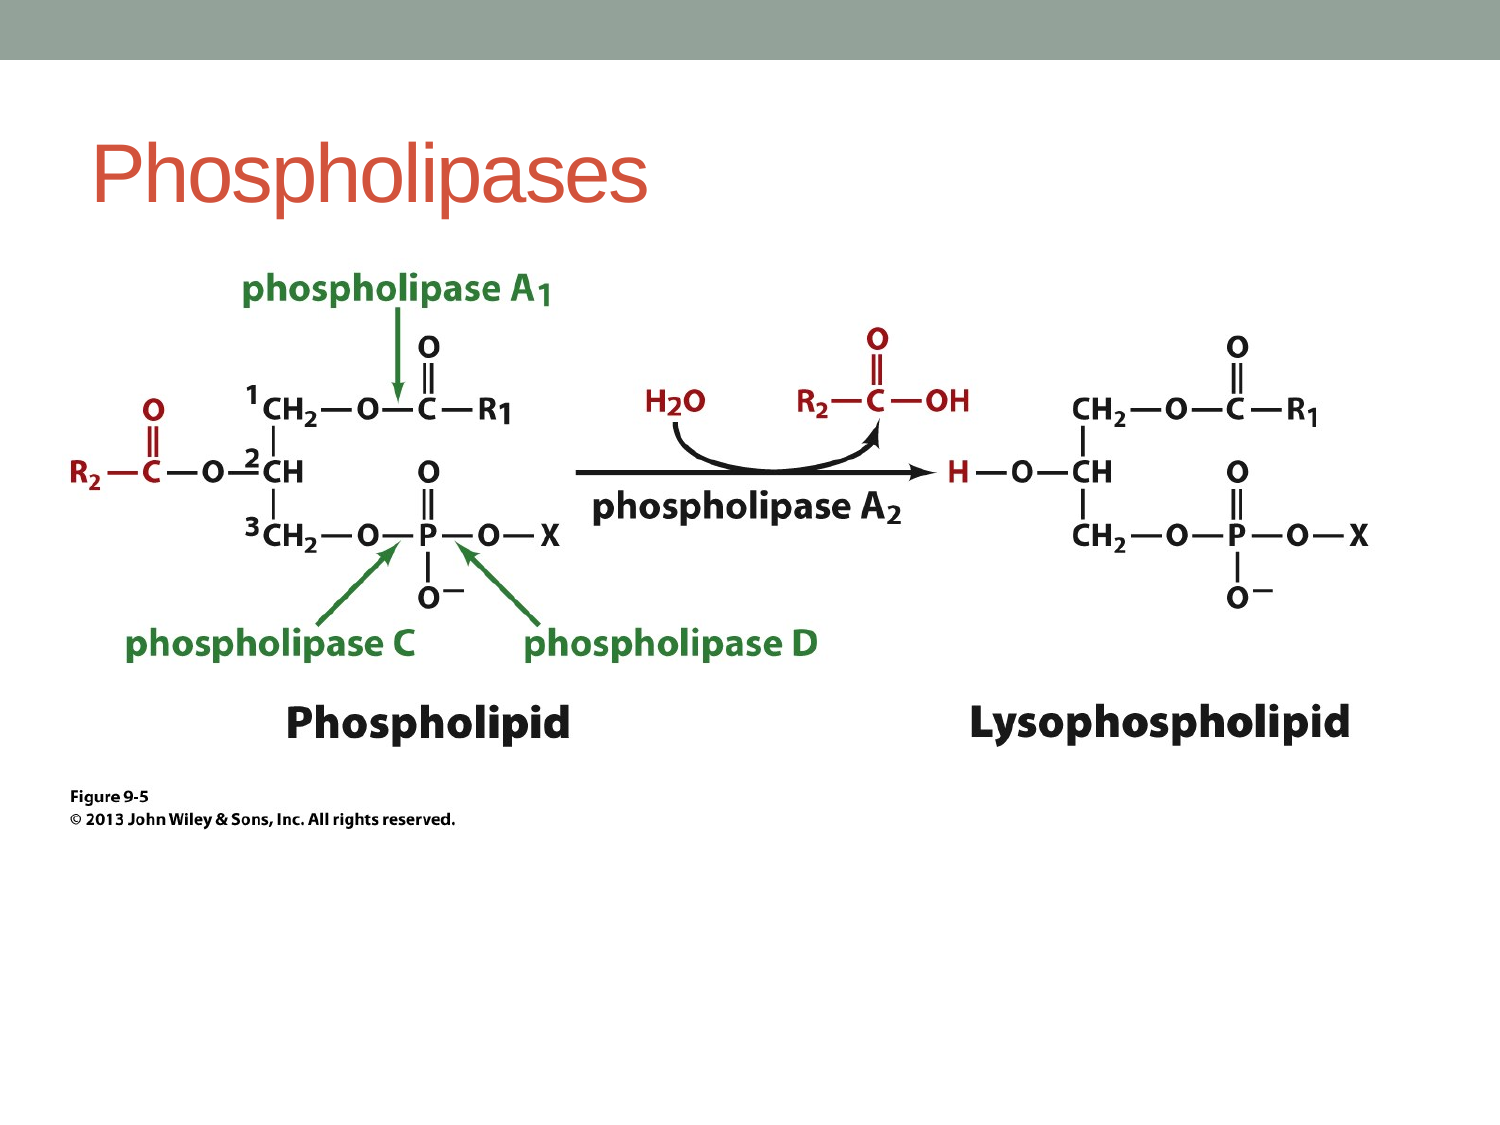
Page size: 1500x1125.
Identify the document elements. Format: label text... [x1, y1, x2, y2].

title Phospholipases [75, 87, 1425, 250]
picture [62, 257, 1376, 832]
